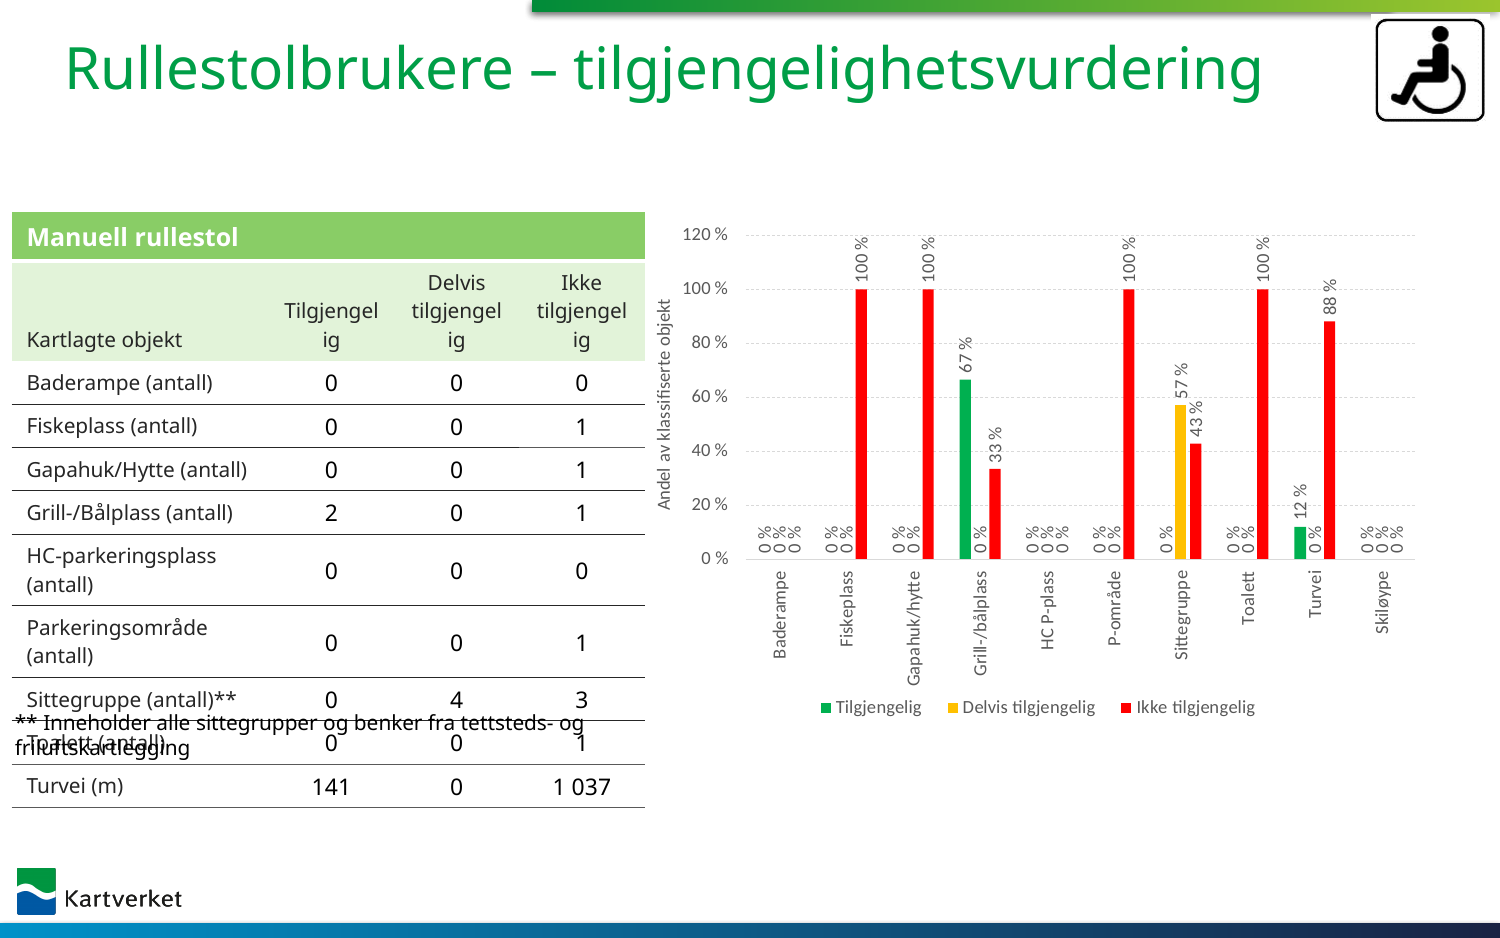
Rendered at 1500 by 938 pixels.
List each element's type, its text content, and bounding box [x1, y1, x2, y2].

table_cell 141 [269, 768, 394, 807]
table_cell 0 [394, 361, 519, 404]
table_header Manuell rullestol [12, 212, 645, 259]
table_cell 4 [394, 678, 519, 702]
table_cell 3 [519, 678, 638, 702]
table_cell 0 [394, 535, 519, 605]
picture [643, 218, 1426, 728]
table_cell 1 [519, 606, 638, 677]
table_cell Kartlagte objekt [12, 263, 269, 361]
table_cell 0 [394, 448, 519, 490]
table_cell 0 [394, 768, 519, 807]
table_cell 0 [519, 361, 638, 404]
table_cell Baderampe (antall) [12, 361, 269, 404]
table_cell 2 [269, 491, 394, 534]
table_cell Turvei (m) [12, 768, 269, 807]
table_cell 0 [394, 405, 519, 447]
table_cell 1 037 [519, 768, 645, 807]
table_cell 0 [269, 606, 394, 677]
table_cell 0 [269, 535, 394, 605]
table_cell Ikke tilgjengelig [519, 263, 638, 361]
table_cell 1 [519, 448, 638, 490]
table_cell 1 [519, 491, 638, 534]
table_cell Tilgjengelig [269, 263, 394, 361]
table_cell Parkeringsområde (antall) [12, 606, 269, 677]
table_cell 0 [269, 448, 394, 490]
table_cell 1 [519, 405, 638, 447]
picture [1371, 13, 1491, 127]
table_cell 0 [394, 491, 519, 534]
text_box Rullestolbrukere – tilgjengelighetsvurdering [49, 12, 1372, 109]
table_cell HC-parkeringsplass (antall) [12, 535, 269, 605]
table_cell 0 [269, 405, 394, 447]
table_cell Sittegruppe (antall)** [12, 678, 269, 702]
text_box ** Inneholder alle sittegrupper og benker fra tettsteds- og friluftskartlegging [0, 702, 745, 768]
table_cell Delvis tilgjengelig [394, 263, 519, 361]
table_cell 0 [394, 606, 519, 677]
table_cell Fiskeplass (antall) [12, 405, 269, 447]
table_cell 0 [519, 535, 638, 605]
table_cell Grill-/Bålplass (antall) [12, 491, 269, 534]
table_cell 0 [269, 361, 394, 404]
table_cell 0 [269, 678, 394, 702]
table_cell Gapahuk/Hytte (antall) [12, 448, 269, 490]
